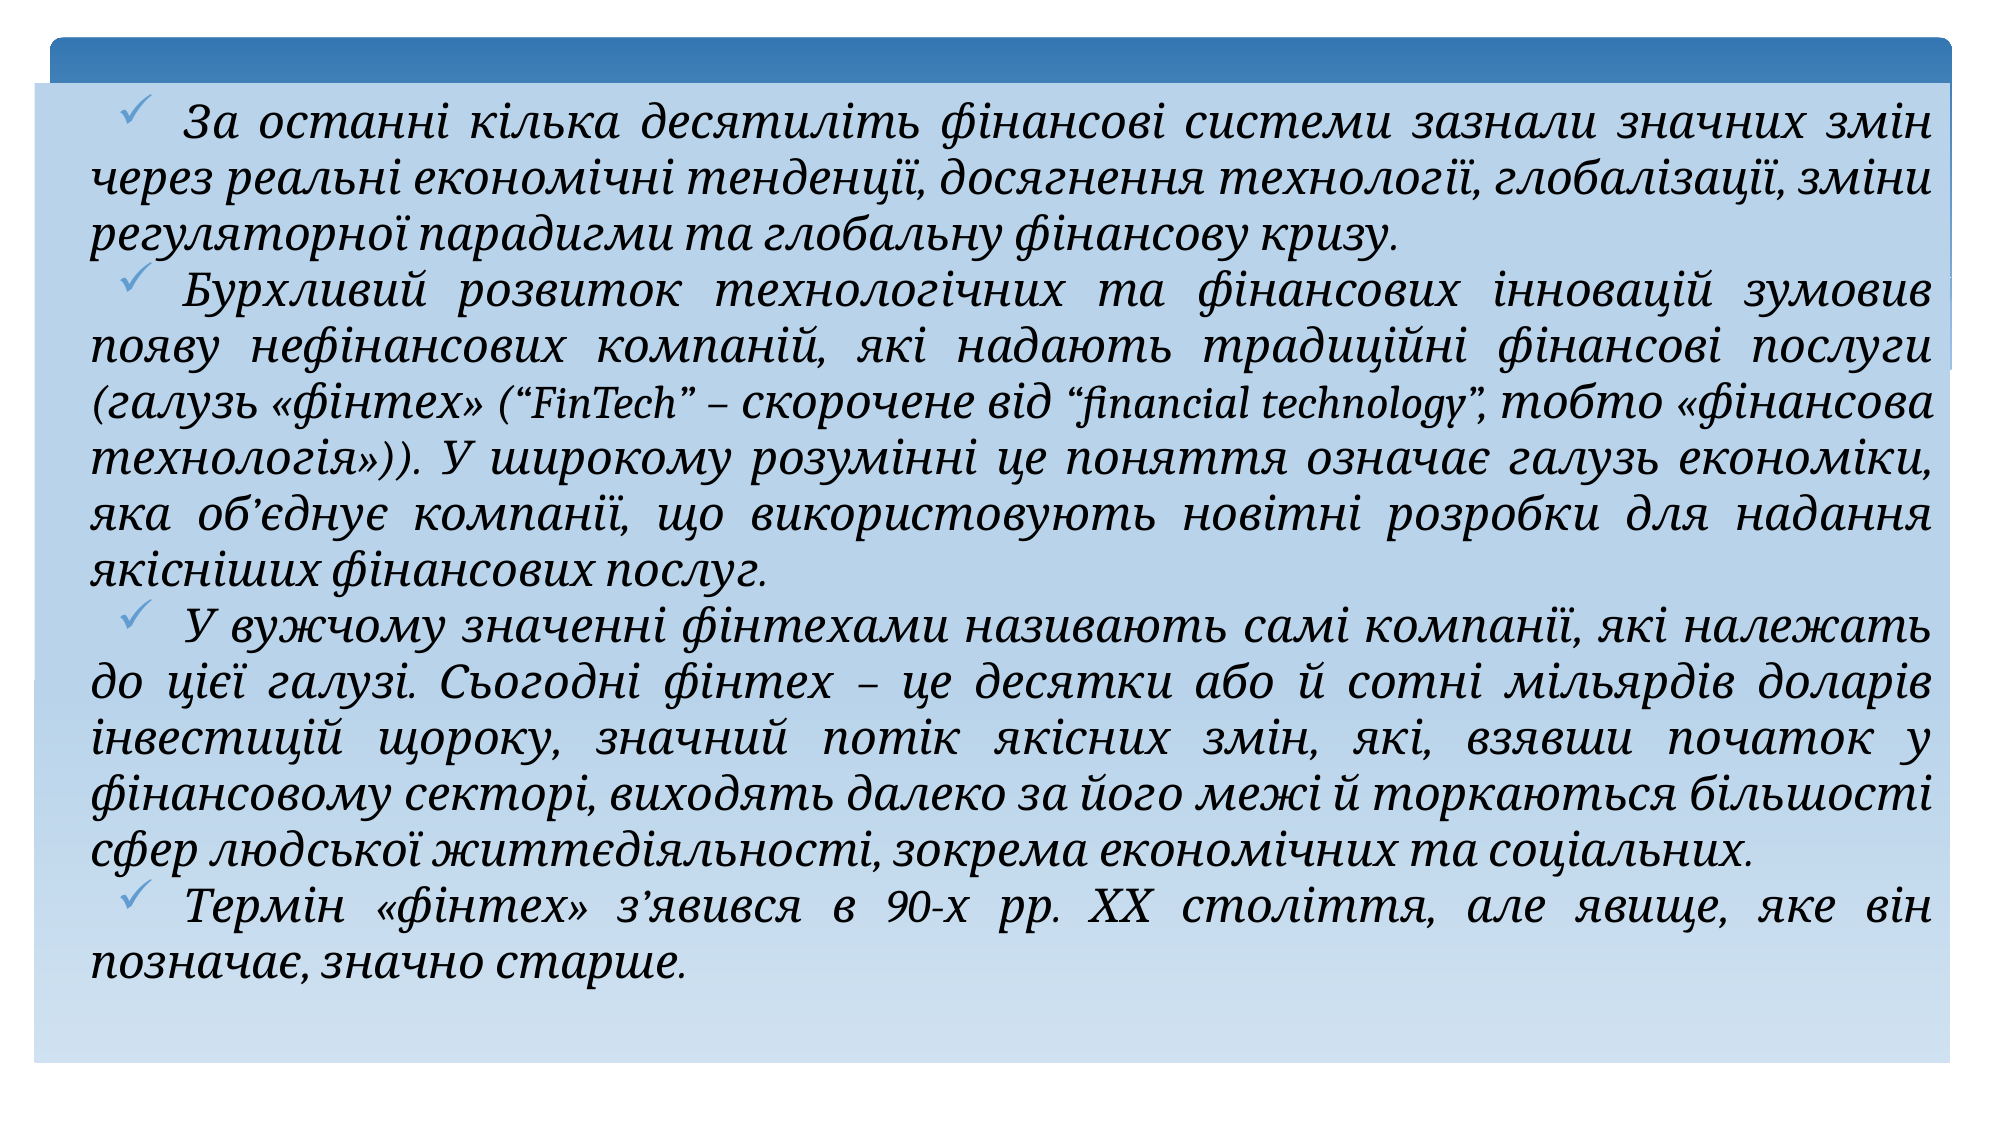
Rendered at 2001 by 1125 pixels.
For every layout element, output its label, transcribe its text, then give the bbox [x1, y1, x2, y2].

list За останні кілька десятиліть фінансові системи зазнали значних змін через реальні економічні тенденції, досягнення технології, глобалізації, зміни регуляторної парадигми та глобальну фінансову кризу. Бурхливий розвиток технологічних та фінансових інновацій зумовив появу нефінансових компаній, які надають традиційні фінансові послуги (галузь «фінтех» (“FinTech” – скорочене від “financial technology”, тобто «фінансова технологія»)). У широкому розумінні це поняття означає галузь економіки, яка об’єднує компанії, що використовують новітні розробки для надання якісніших фінансових послуг. У вужчому значенні фінтехами називають самі компанії, які належать до цієї галузі. Сьогодні фінтех – це десятки або й сотні мільярдів доларів інвестицій щороку, значний потік якісних змін, які, взявши початок у фінансовому секторі, виходять далеко за його межі й торкаються більшості сфер людської життєдіяльності, зокрема економічних та соціальних. Термін «фінтех» з’явився в 90-х рр. ХХ століття, але явище, яке він позначає, значно старше. [34, 83, 1950, 1063]
